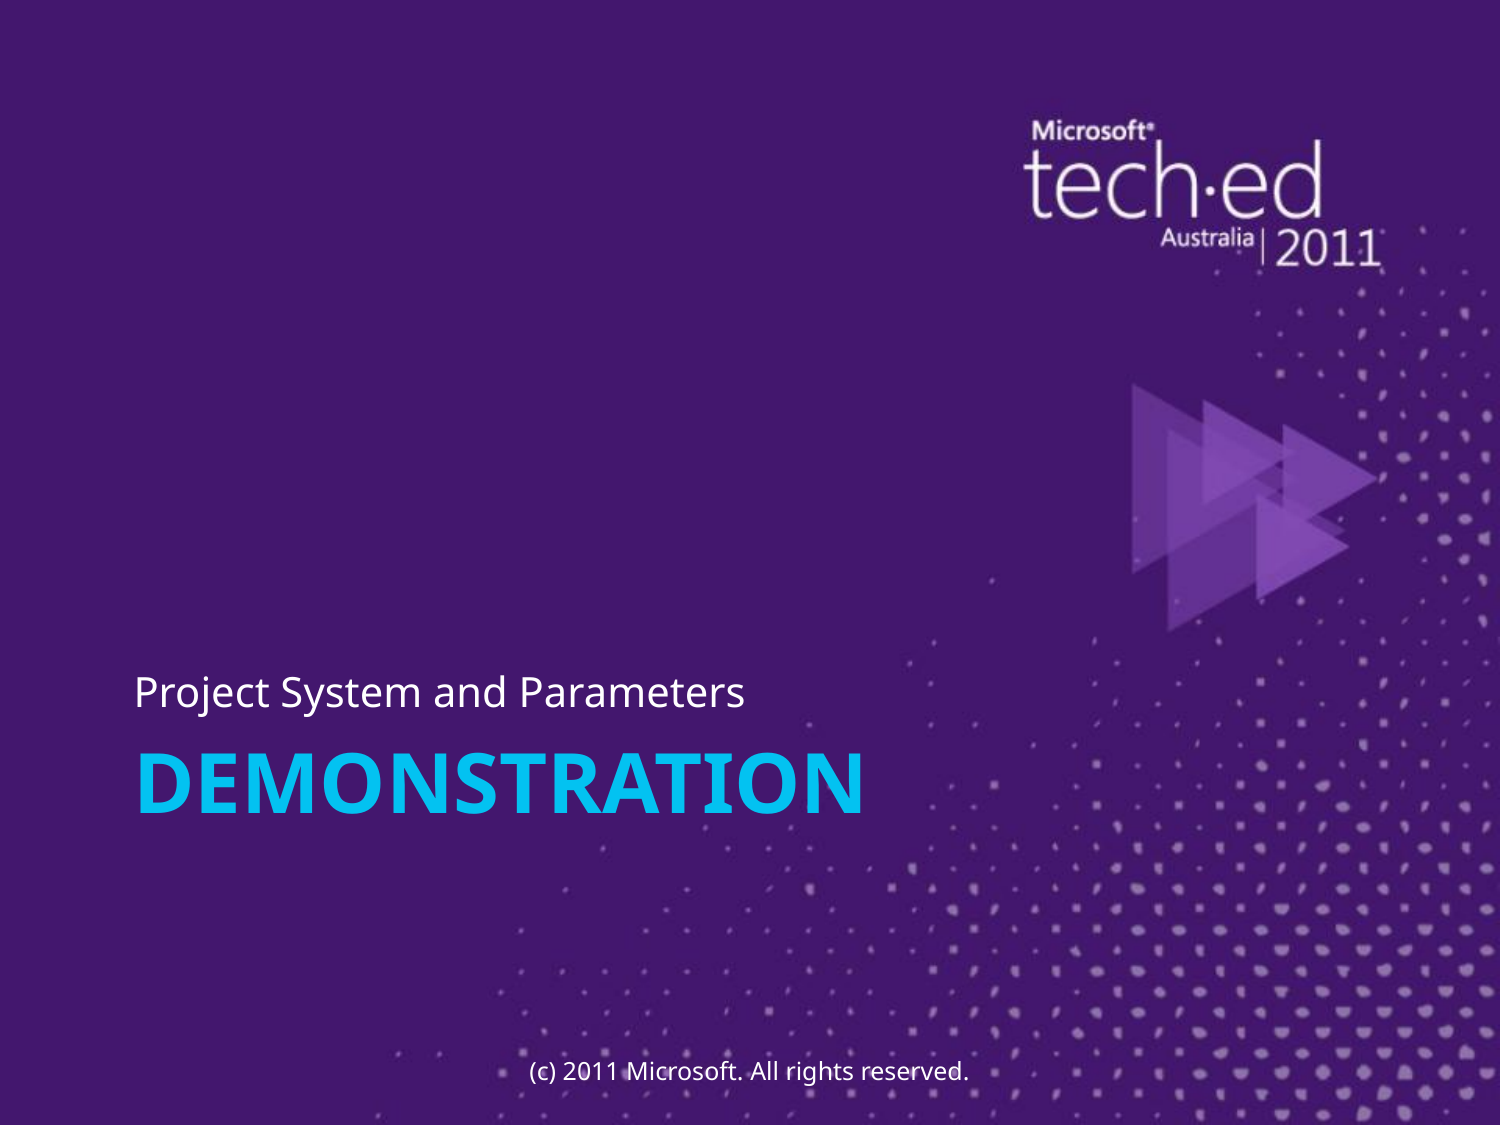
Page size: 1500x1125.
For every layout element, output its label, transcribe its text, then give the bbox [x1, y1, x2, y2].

title Demonstration [118, 723, 1394, 947]
footer (c) 2011 Microsoft. All rights reserved. [512, 1042, 988, 1103]
list Project System and Parameters [118, 476, 1394, 723]
picture [0, 0, 1500, 1125]
